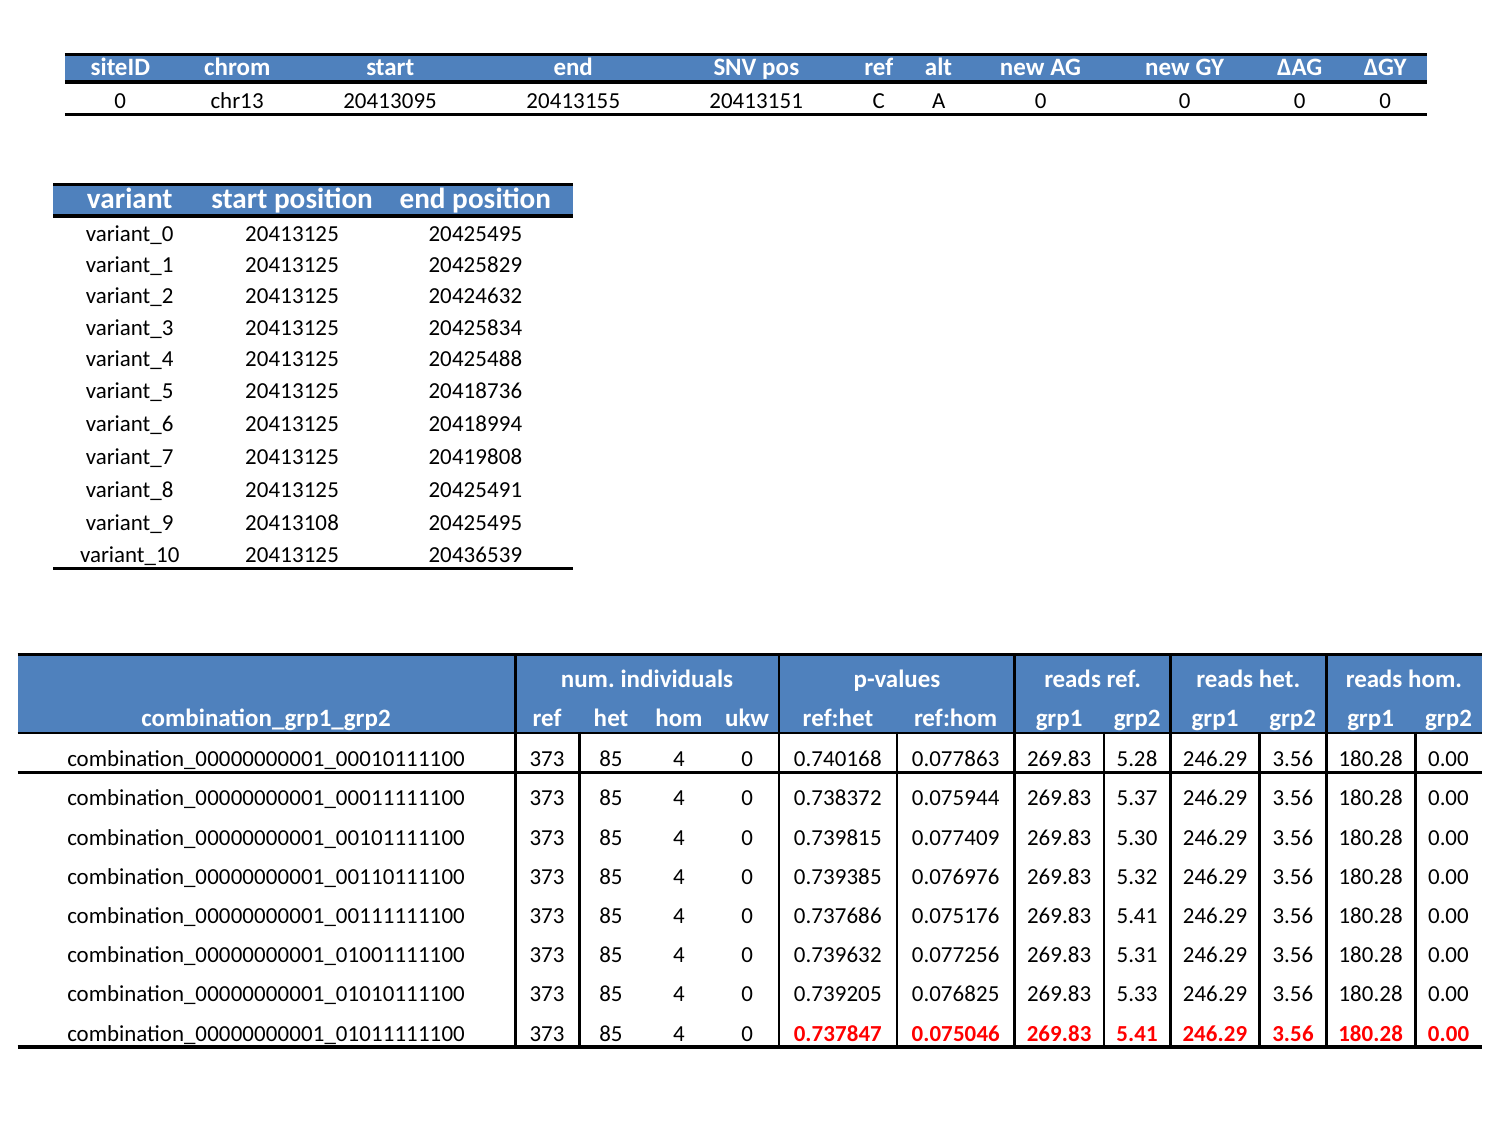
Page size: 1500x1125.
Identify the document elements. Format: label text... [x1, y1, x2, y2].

table_header p-values [780, 656, 1013, 694]
table_cell combination_grp1_grp2 [18, 694, 514, 732]
table_cell combination_00000000001_01011111100 [18, 1008, 514, 1045]
table_cell A [910, 84, 968, 113]
table_cell 20425495 [378, 503, 573, 536]
table_header reads hom. [1328, 656, 1482, 694]
table_cell 85 [581, 851, 643, 890]
table_cell ref:het [780, 694, 897, 732]
table_cell 246.29 [1172, 851, 1258, 890]
table_cell 20424632 [378, 278, 573, 309]
table_cell 20413108 [207, 503, 378, 536]
table_cell 180.28 [1328, 1008, 1414, 1045]
table_cell 5.37 [1105, 774, 1169, 811]
table_cell 0 [1114, 84, 1256, 113]
table_header variant [53, 186, 207, 214]
table_cell 0.739385 [780, 851, 896, 890]
table_cell 4 [643, 929, 715, 968]
table_cell 20425495 [378, 218, 573, 247]
table_cell hom [643, 694, 715, 732]
table_header start position [207, 186, 378, 214]
table_cell 0.077256 [898, 929, 1013, 968]
table_cell combination_00000000001_00110111100 [18, 851, 514, 890]
table_cell 4 [643, 734, 715, 771]
table_cell 0.737686 [780, 890, 896, 929]
table_cell 3.56 [1261, 968, 1325, 1008]
table_cell variant_10 [53, 536, 207, 567]
table_cell 246.29 [1172, 734, 1258, 771]
table_cell 0.740168 [780, 734, 896, 771]
table_cell 20413125 [207, 309, 378, 341]
table_cell 246.29 [1172, 811, 1258, 851]
table_header new GY [1114, 56, 1256, 80]
table_cell 373 [517, 774, 578, 811]
table_cell 20413125 [207, 405, 378, 437]
table_cell 3.56 [1261, 890, 1325, 929]
table_header SNV pos [665, 56, 848, 80]
table_cell 180.28 [1328, 734, 1414, 771]
table_cell combination_00000000001_01001111100 [18, 929, 514, 968]
table_cell 269.83 [1016, 811, 1103, 851]
table_cell 0 [1256, 84, 1344, 113]
table_header ΔAG [1256, 56, 1344, 80]
table_cell grp2 [1104, 694, 1169, 732]
table_cell 20413151 [665, 84, 848, 113]
table_header num. individuals [517, 656, 778, 694]
table_cell 85 [581, 968, 643, 1008]
table_cell 0.075046 [898, 1008, 1013, 1045]
table_header reads ref. [1016, 656, 1169, 694]
table_cell 3.56 [1261, 929, 1325, 968]
table_header start [299, 56, 482, 80]
table_cell combination_00000000001_01010111100 [18, 968, 514, 1008]
table_cell 0.076976 [898, 851, 1013, 890]
table_cell 20413095 [299, 84, 482, 113]
table_cell 0 [715, 774, 778, 811]
table_cell 0 [1344, 84, 1427, 113]
table_header siteID [65, 56, 176, 80]
table_cell 0 [715, 890, 778, 929]
table_cell grp2 [1260, 694, 1325, 732]
table_cell 0.00 [1417, 929, 1482, 968]
table_cell 3.56 [1261, 1008, 1325, 1045]
table_cell 0.00 [1417, 734, 1482, 771]
table_cell grp1 [1328, 694, 1415, 732]
table_cell 5.41 [1105, 890, 1169, 929]
table_cell 180.28 [1328, 890, 1414, 929]
table_cell 269.83 [1016, 774, 1103, 811]
table_cell 5.33 [1105, 968, 1169, 1008]
table_cell 0 [715, 968, 778, 1008]
table_cell 373 [517, 929, 578, 968]
table_cell 180.28 [1328, 851, 1414, 890]
table_cell 373 [517, 968, 578, 1008]
table_cell 20413125 [207, 437, 378, 470]
table_cell het [579, 694, 643, 732]
table_cell 180.28 [1328, 811, 1414, 851]
table_cell 20413125 [207, 372, 378, 405]
table_cell combination_00000000001_00111111100 [18, 890, 514, 929]
table_cell 246.29 [1172, 968, 1258, 1008]
table_cell 0 [968, 84, 1114, 113]
table_cell 20425491 [378, 470, 573, 503]
table_cell 5.32 [1105, 851, 1169, 890]
table_cell 180.28 [1328, 929, 1414, 968]
table_cell 0.076825 [898, 968, 1013, 1008]
table_cell ukw [715, 694, 778, 732]
table_cell 3.56 [1261, 811, 1325, 851]
table_header ref [848, 56, 910, 80]
table_cell 0.737847 [780, 1008, 896, 1045]
table_cell 20413125 [207, 247, 378, 278]
table_cell 0.738372 [780, 774, 896, 811]
table_cell grp1 [1016, 694, 1104, 732]
table_cell 180.28 [1328, 774, 1414, 811]
table_cell 4 [643, 968, 715, 1008]
table_cell variant_0 [53, 218, 207, 247]
table_cell 0 [715, 734, 778, 771]
table_cell 20413155 [482, 84, 665, 113]
table_cell 269.83 [1016, 968, 1103, 1008]
table_cell 0.739815 [780, 811, 896, 851]
table_cell 20425829 [378, 247, 573, 278]
table_cell variant_3 [53, 309, 207, 341]
table_cell 373 [517, 811, 578, 851]
table_cell 0.075944 [898, 774, 1013, 811]
table_cell 20413125 [207, 278, 378, 309]
table_cell 246.29 [1172, 890, 1258, 929]
table_cell 0.00 [1417, 851, 1482, 890]
table_cell 20413125 [207, 341, 378, 372]
table_cell 269.83 [1016, 929, 1103, 968]
table_cell 0.00 [1417, 811, 1482, 851]
table_cell 20418736 [378, 372, 573, 405]
table_cell 0.00 [1417, 890, 1482, 929]
table_cell variant_7 [53, 437, 207, 470]
table_cell 4 [643, 890, 715, 929]
table_cell 0.077409 [898, 811, 1013, 851]
table_cell 0 [715, 851, 778, 890]
table_cell 0.00 [1417, 968, 1482, 1008]
table_cell variant_6 [53, 405, 207, 437]
table_cell variant_1 [53, 247, 207, 278]
table_cell variant_4 [53, 341, 207, 372]
table_cell 4 [643, 851, 715, 890]
table_cell 20425488 [378, 341, 573, 372]
table_cell 246.29 [1172, 774, 1258, 811]
table_cell 4 [643, 1008, 715, 1045]
table_cell 0 [715, 929, 778, 968]
table_header [18, 656, 514, 694]
table_cell 20418994 [378, 405, 573, 437]
table_cell 0.075176 [898, 890, 1013, 929]
table_header reads het. [1172, 656, 1325, 694]
table_cell chr13 [176, 84, 299, 113]
table_cell ref:hom [897, 694, 1013, 732]
table_header end position [378, 186, 573, 214]
table_cell 0.00 [1417, 774, 1482, 811]
table_cell 85 [581, 1008, 643, 1045]
table_cell 20425834 [378, 309, 573, 341]
table_cell 4 [643, 811, 715, 851]
table_cell 373 [517, 851, 578, 890]
table_cell C [848, 84, 910, 113]
table_cell 0.00 [1417, 1008, 1482, 1045]
table_cell ref [517, 694, 579, 732]
table_cell combination_00000000001_00011111100 [18, 774, 514, 811]
table_cell 0 [715, 1008, 778, 1045]
table_cell variant_9 [53, 503, 207, 536]
table_cell 373 [517, 1008, 578, 1045]
table_cell 246.29 [1172, 929, 1258, 968]
table_cell 180.28 [1328, 968, 1414, 1008]
table_cell 5.41 [1105, 1008, 1169, 1045]
table_cell 20413125 [207, 536, 378, 567]
table_cell 373 [517, 734, 578, 771]
table_cell 20419808 [378, 437, 573, 470]
table_cell grp2 [1415, 694, 1482, 732]
table_header ΔGY [1344, 56, 1427, 80]
table_cell combination_00000000001_00101111100 [18, 811, 514, 851]
table_cell 0 [65, 84, 176, 113]
table_cell 20436539 [378, 536, 573, 567]
table_cell 5.28 [1105, 734, 1169, 771]
table_cell 5.30 [1105, 811, 1169, 851]
table_cell 85 [581, 734, 643, 771]
table_cell 3.56 [1261, 851, 1325, 890]
table_cell 0 [715, 811, 778, 851]
table_cell 269.83 [1016, 1008, 1103, 1045]
table_cell variant_2 [53, 278, 207, 309]
table_cell 85 [581, 929, 643, 968]
table_cell variant_5 [53, 372, 207, 405]
table_cell combination_00000000001_00010111100 [18, 734, 514, 771]
table_header new AG [968, 56, 1114, 80]
table_cell 269.83 [1016, 851, 1103, 890]
table_cell 0.077863 [898, 734, 1013, 771]
table_cell 3.56 [1261, 774, 1325, 811]
table_cell 4 [643, 774, 715, 811]
table_cell 0.739632 [780, 929, 896, 968]
table_cell 85 [581, 774, 643, 811]
table_cell 3.56 [1261, 734, 1325, 771]
table_cell 20413125 [207, 218, 378, 247]
table_header chrom [176, 56, 299, 80]
table_cell 85 [581, 811, 643, 851]
table_cell 269.83 [1016, 890, 1103, 929]
table_cell 269.83 [1016, 734, 1103, 771]
table_cell 85 [581, 890, 643, 929]
table_cell 20413125 [207, 470, 378, 503]
table_cell variant_8 [53, 470, 207, 503]
table_cell 373 [517, 890, 578, 929]
table_header end [482, 56, 665, 80]
table_cell 246.29 [1172, 1008, 1258, 1045]
table_cell grp1 [1172, 694, 1260, 732]
table_cell 0.739205 [780, 968, 896, 1008]
table_header alt [910, 56, 968, 80]
table_cell 5.31 [1105, 929, 1169, 968]
